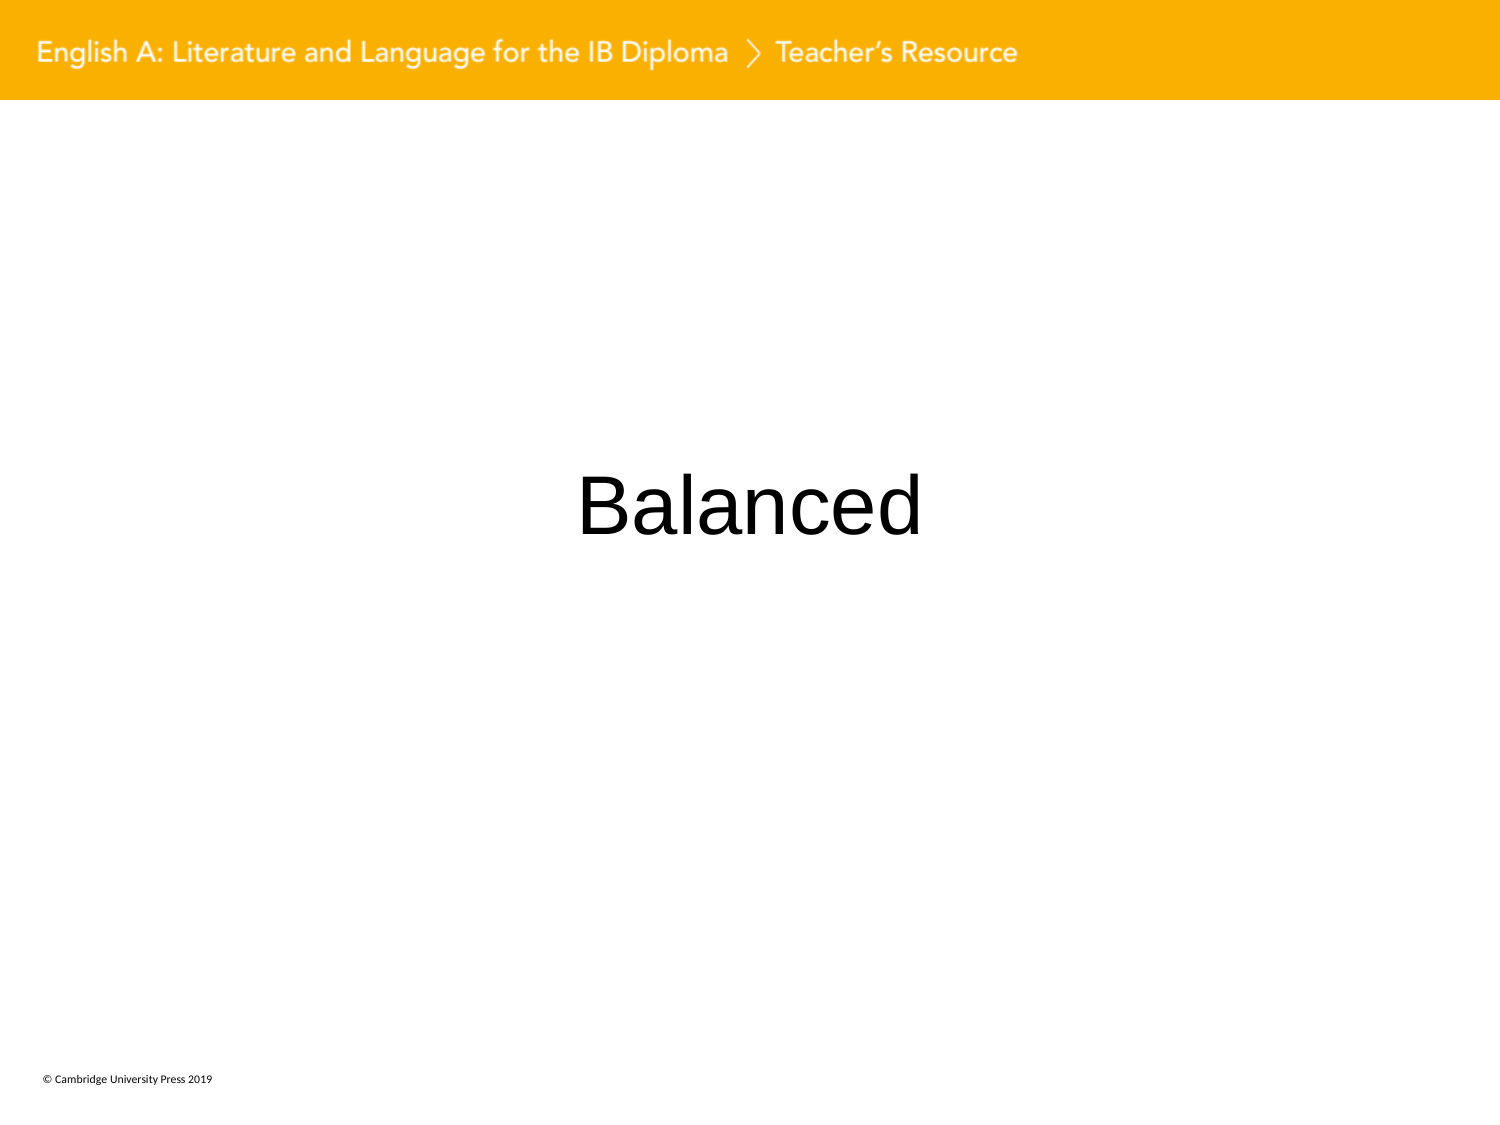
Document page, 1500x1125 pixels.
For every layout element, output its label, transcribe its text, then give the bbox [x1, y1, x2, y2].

subtitle © Cambridge University Press 2019 [27, 1063, 1388, 1093]
title Balanced [112, 201, 1388, 1001]
picture [0, 0, 1500, 101]
